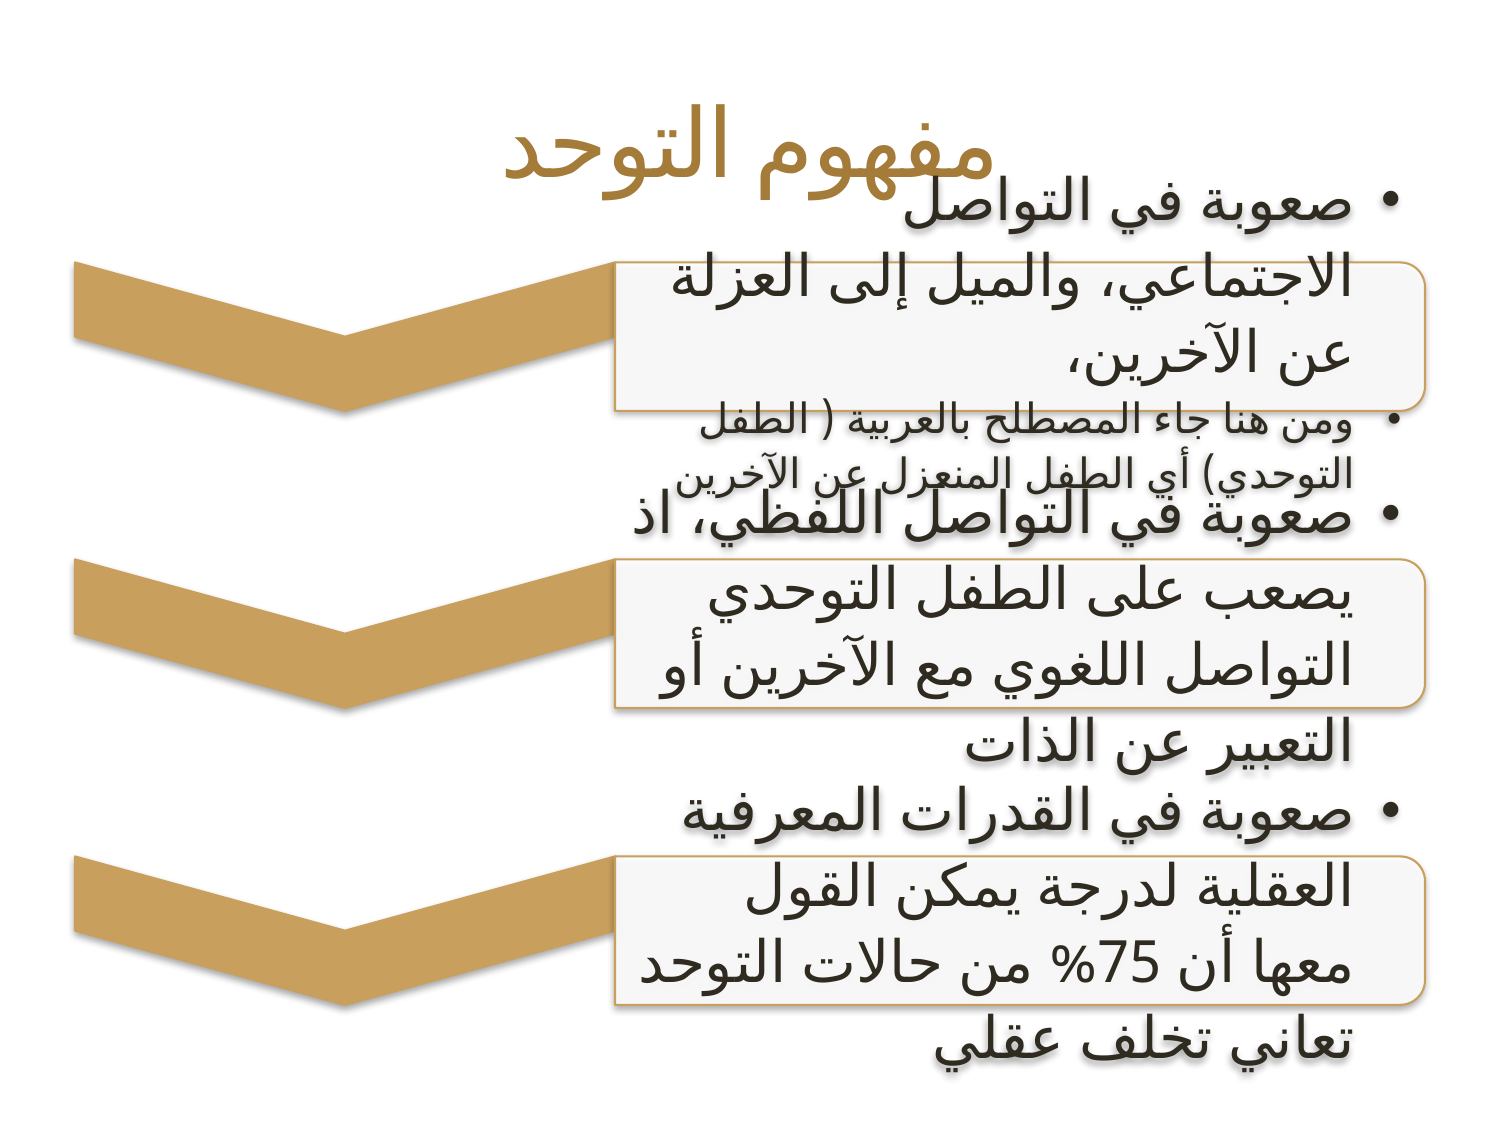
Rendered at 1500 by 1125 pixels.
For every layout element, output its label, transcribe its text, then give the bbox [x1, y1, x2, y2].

title مفهوم التوحد [75, 45, 1425, 233]
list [74, 262, 1426, 1006]
